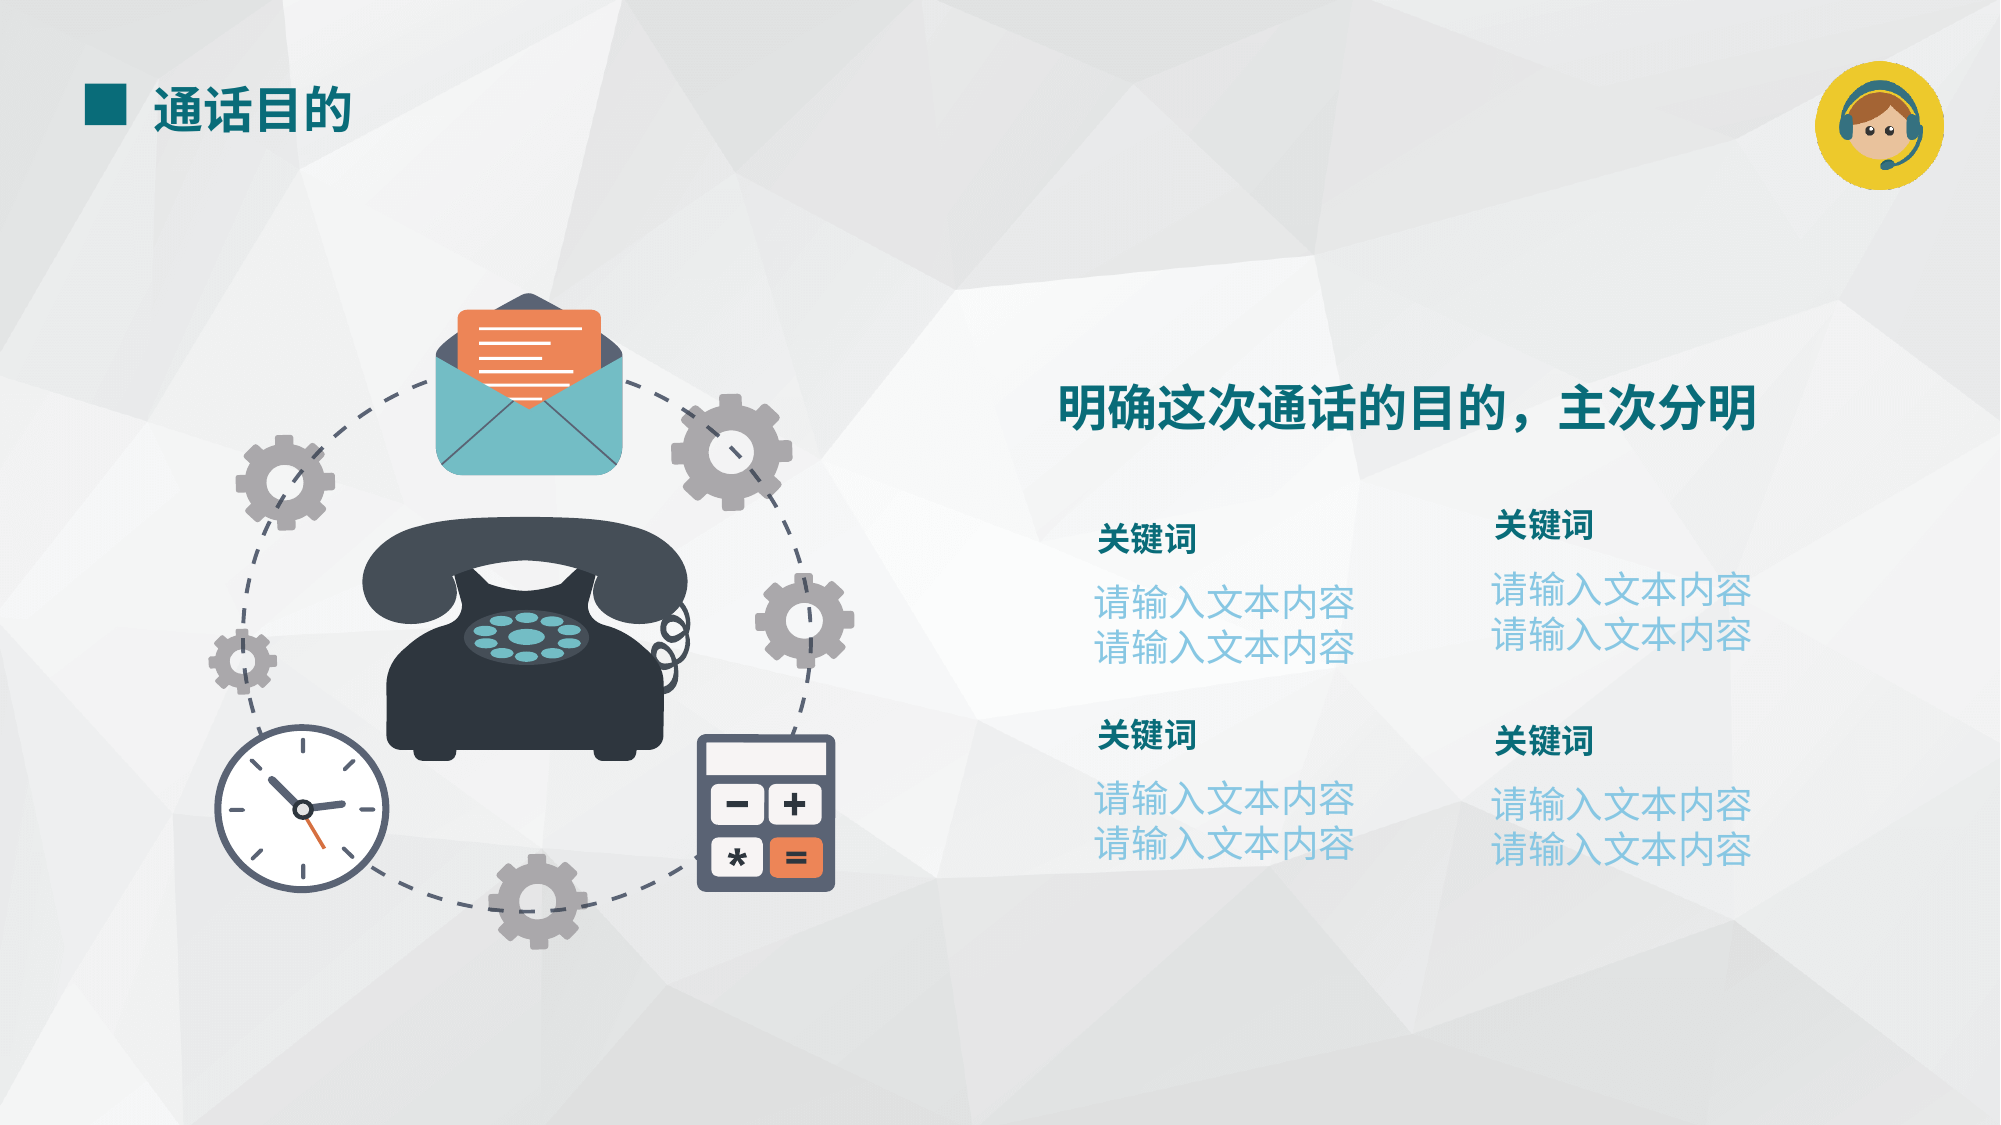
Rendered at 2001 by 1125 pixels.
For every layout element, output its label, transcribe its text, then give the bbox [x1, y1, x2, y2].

text_box 关键词 [1078, 518, 1217, 559]
text_box 关键词 [1078, 713, 1217, 754]
text_box 请输入文本内容请输入文本内容 [1078, 767, 1408, 873]
text_box 请输入文本内容请输入文本内容 [1078, 571, 1408, 677]
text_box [208, 292, 855, 950]
text_box 关键词 [1475, 720, 1614, 761]
text_box 明确这次通话的目的，主次分明 [1042, 369, 1773, 445]
text_box [83, 81, 129, 127]
picture [0, 0, 2000, 1125]
text_box 请输入文本内容请输入文本内容 [1475, 773, 1805, 879]
text_box 关键词 [1475, 504, 1614, 545]
text_box 请输入文本内容请输入文本内容 [1475, 558, 1805, 664]
text_box 通话目的 [138, 71, 855, 147]
